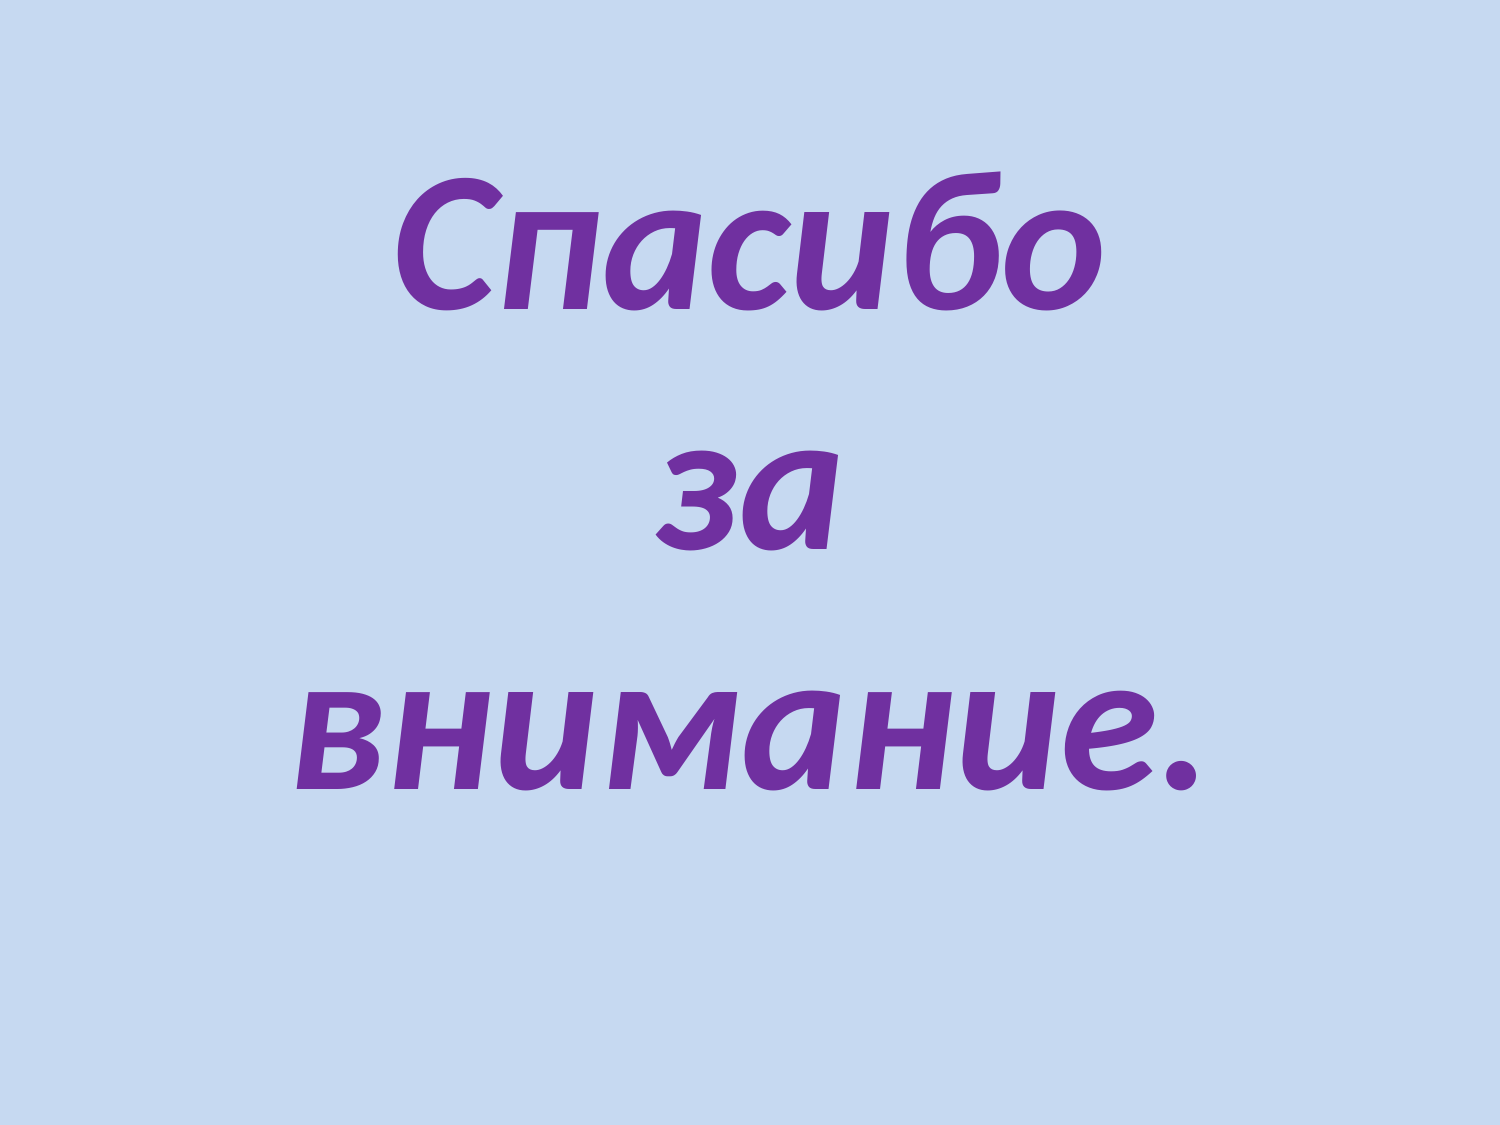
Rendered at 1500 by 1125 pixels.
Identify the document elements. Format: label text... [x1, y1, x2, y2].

title Спасибо за внимание. [112, 349, 1388, 591]
